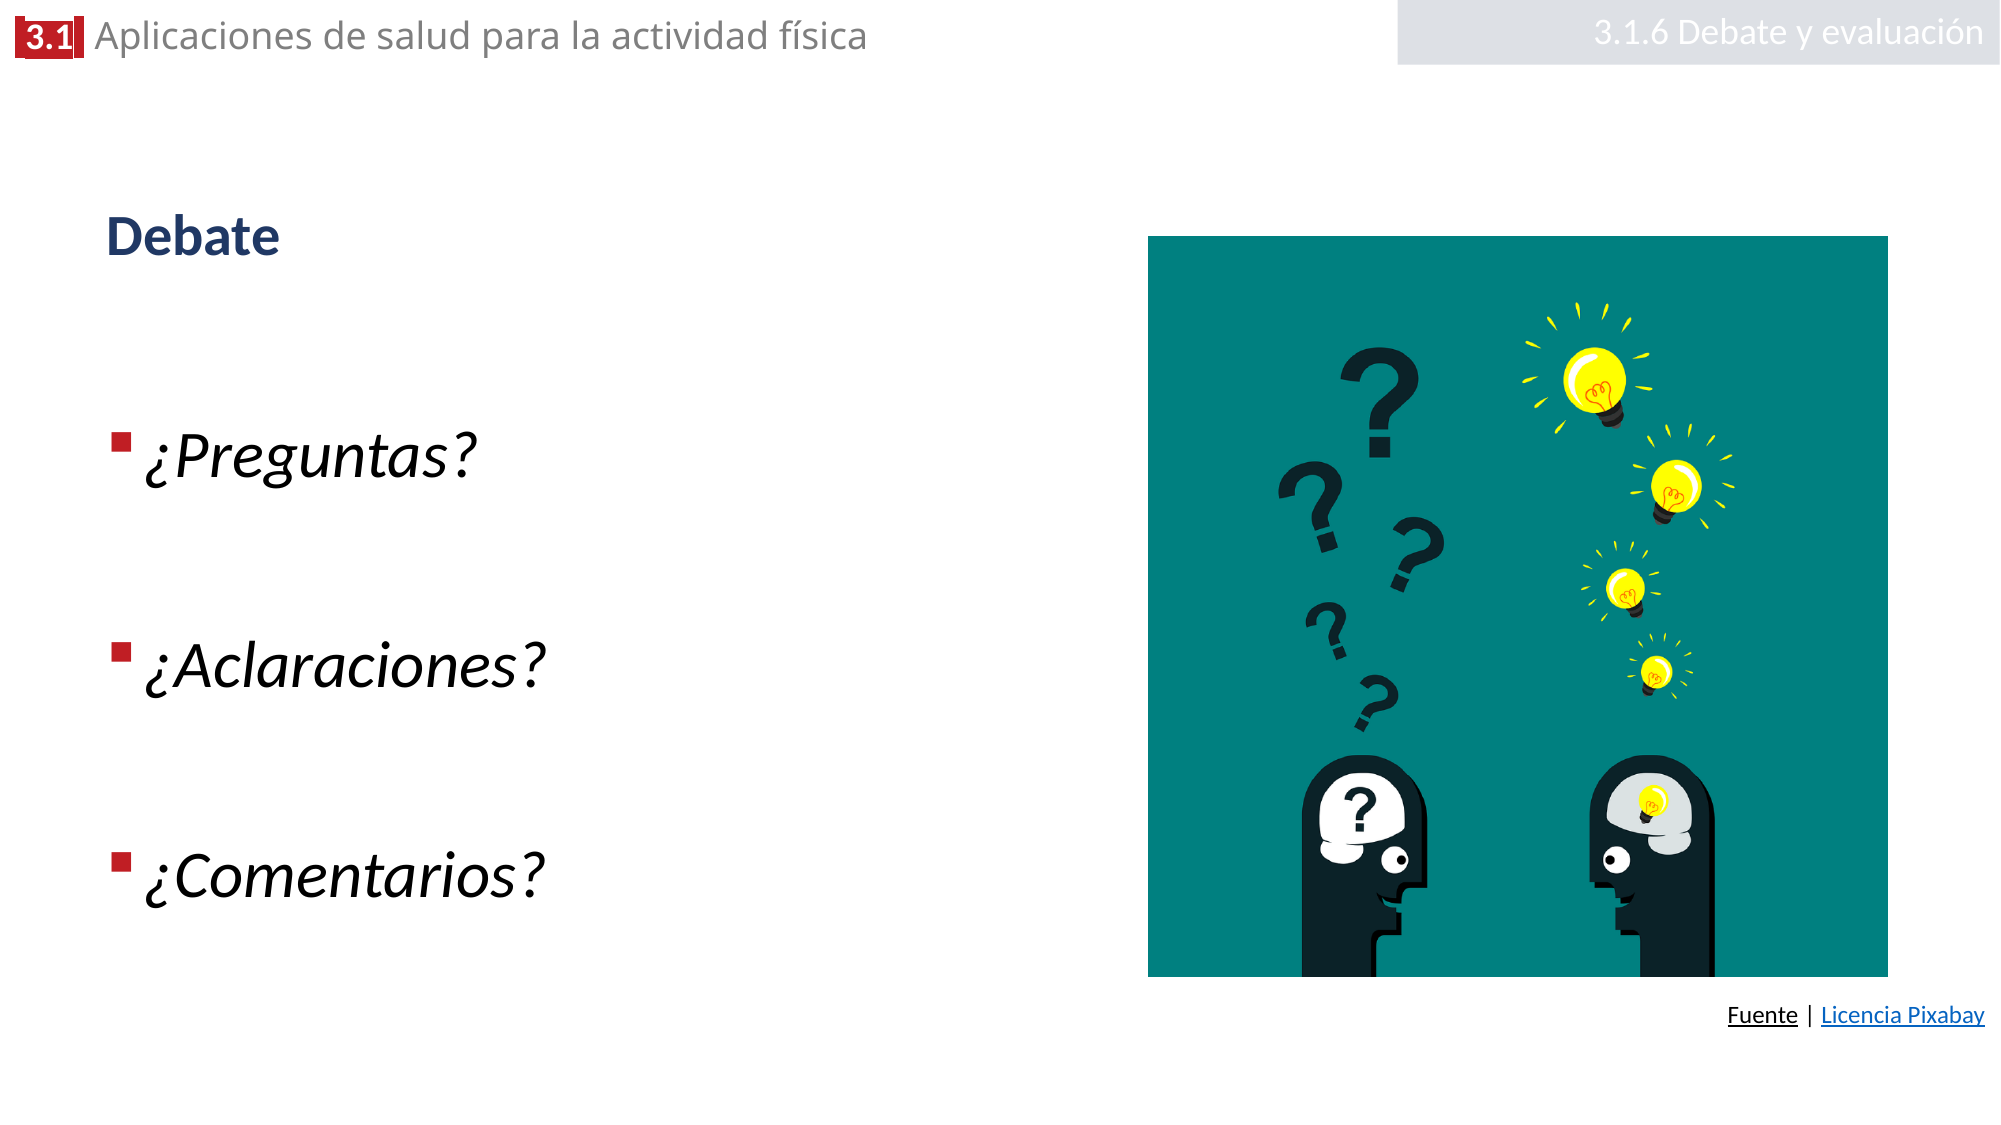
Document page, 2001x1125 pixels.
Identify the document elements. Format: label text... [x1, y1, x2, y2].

title Debate [91, 177, 1906, 297]
list ¿Preguntas? ¿Aclaraciones? ¿Comentarios? [91, 403, 1906, 1051]
text_box Fuente | Licencia Pixabay [1604, 991, 2000, 1036]
text_box 3.1.6 Debate y evaluación [1397, 0, 2000, 65]
picture [1148, 236, 1888, 977]
